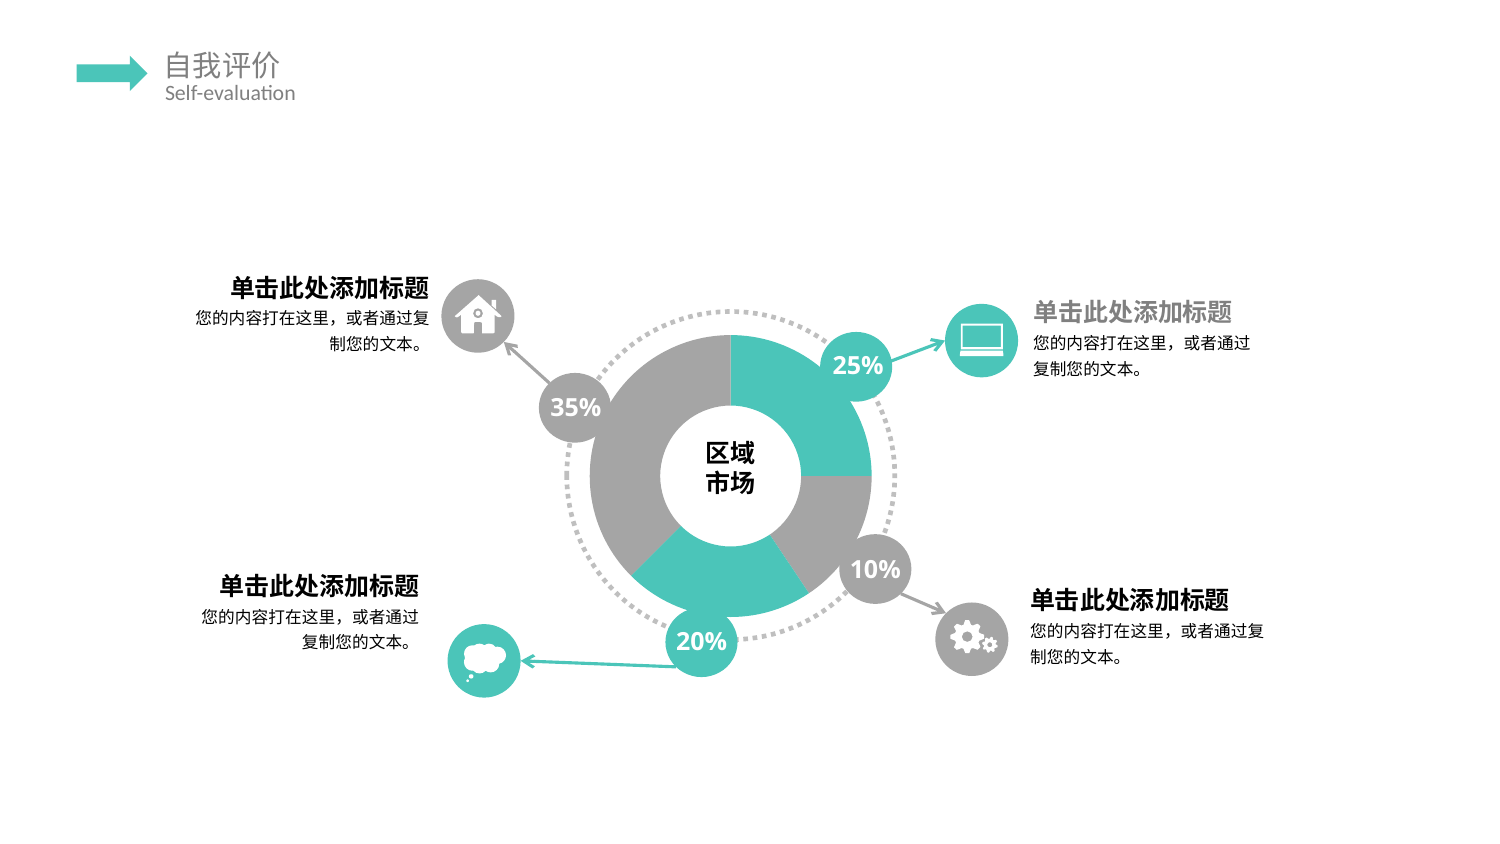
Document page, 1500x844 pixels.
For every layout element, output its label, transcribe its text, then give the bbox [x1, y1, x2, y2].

text_box 单击此处添加标题 您的内容打在这里，或者通过复制您的文本。 [183, 260, 436, 357]
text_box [819, 303, 1019, 402]
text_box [441, 278, 613, 443]
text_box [838, 533, 1009, 677]
text_box 单击此处添加标题 您的内容打在这里，或者通过复制您的文本。 [194, 558, 425, 656]
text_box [510, 311, 952, 640]
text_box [447, 607, 738, 698]
text_box 单击此处添加标题 您的内容打在这里，或者通过复制您的文本。 [1027, 285, 1270, 382]
text_box 单击此处添加标题 您的内容打在这里，或者通过复制您的文本。 [1024, 573, 1282, 670]
